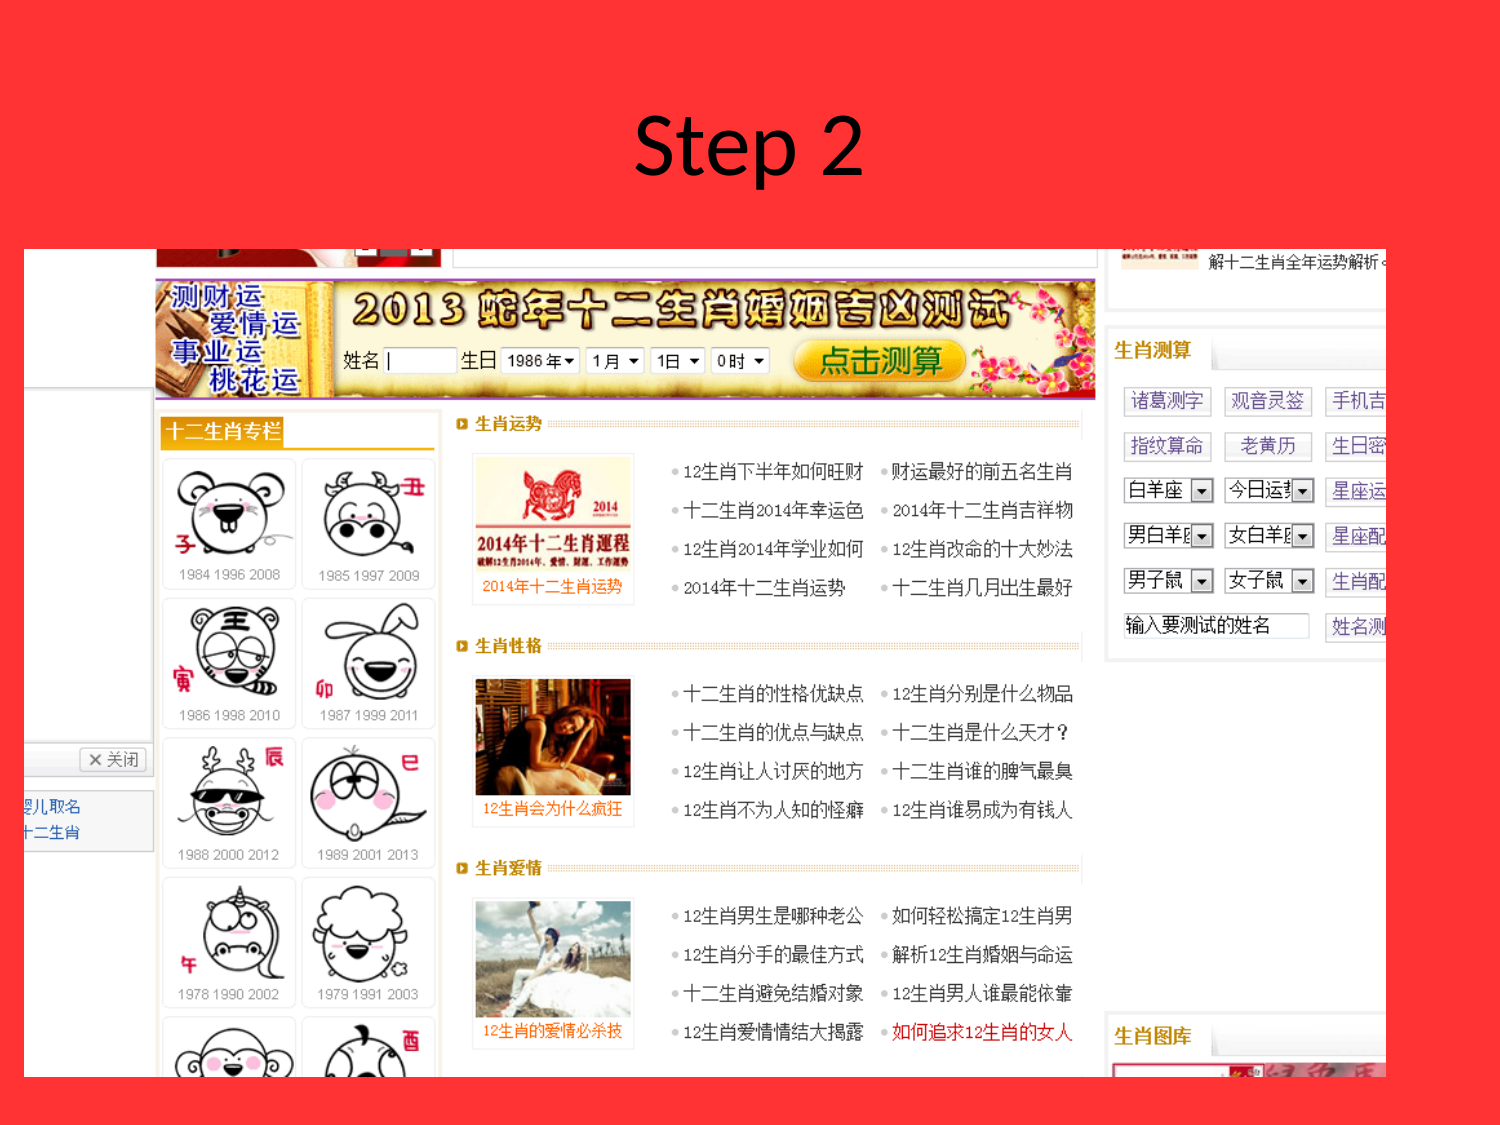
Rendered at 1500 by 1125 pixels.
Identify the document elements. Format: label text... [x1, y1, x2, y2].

title Step 2 [75, 45, 1425, 233]
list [24, 249, 1387, 1078]
